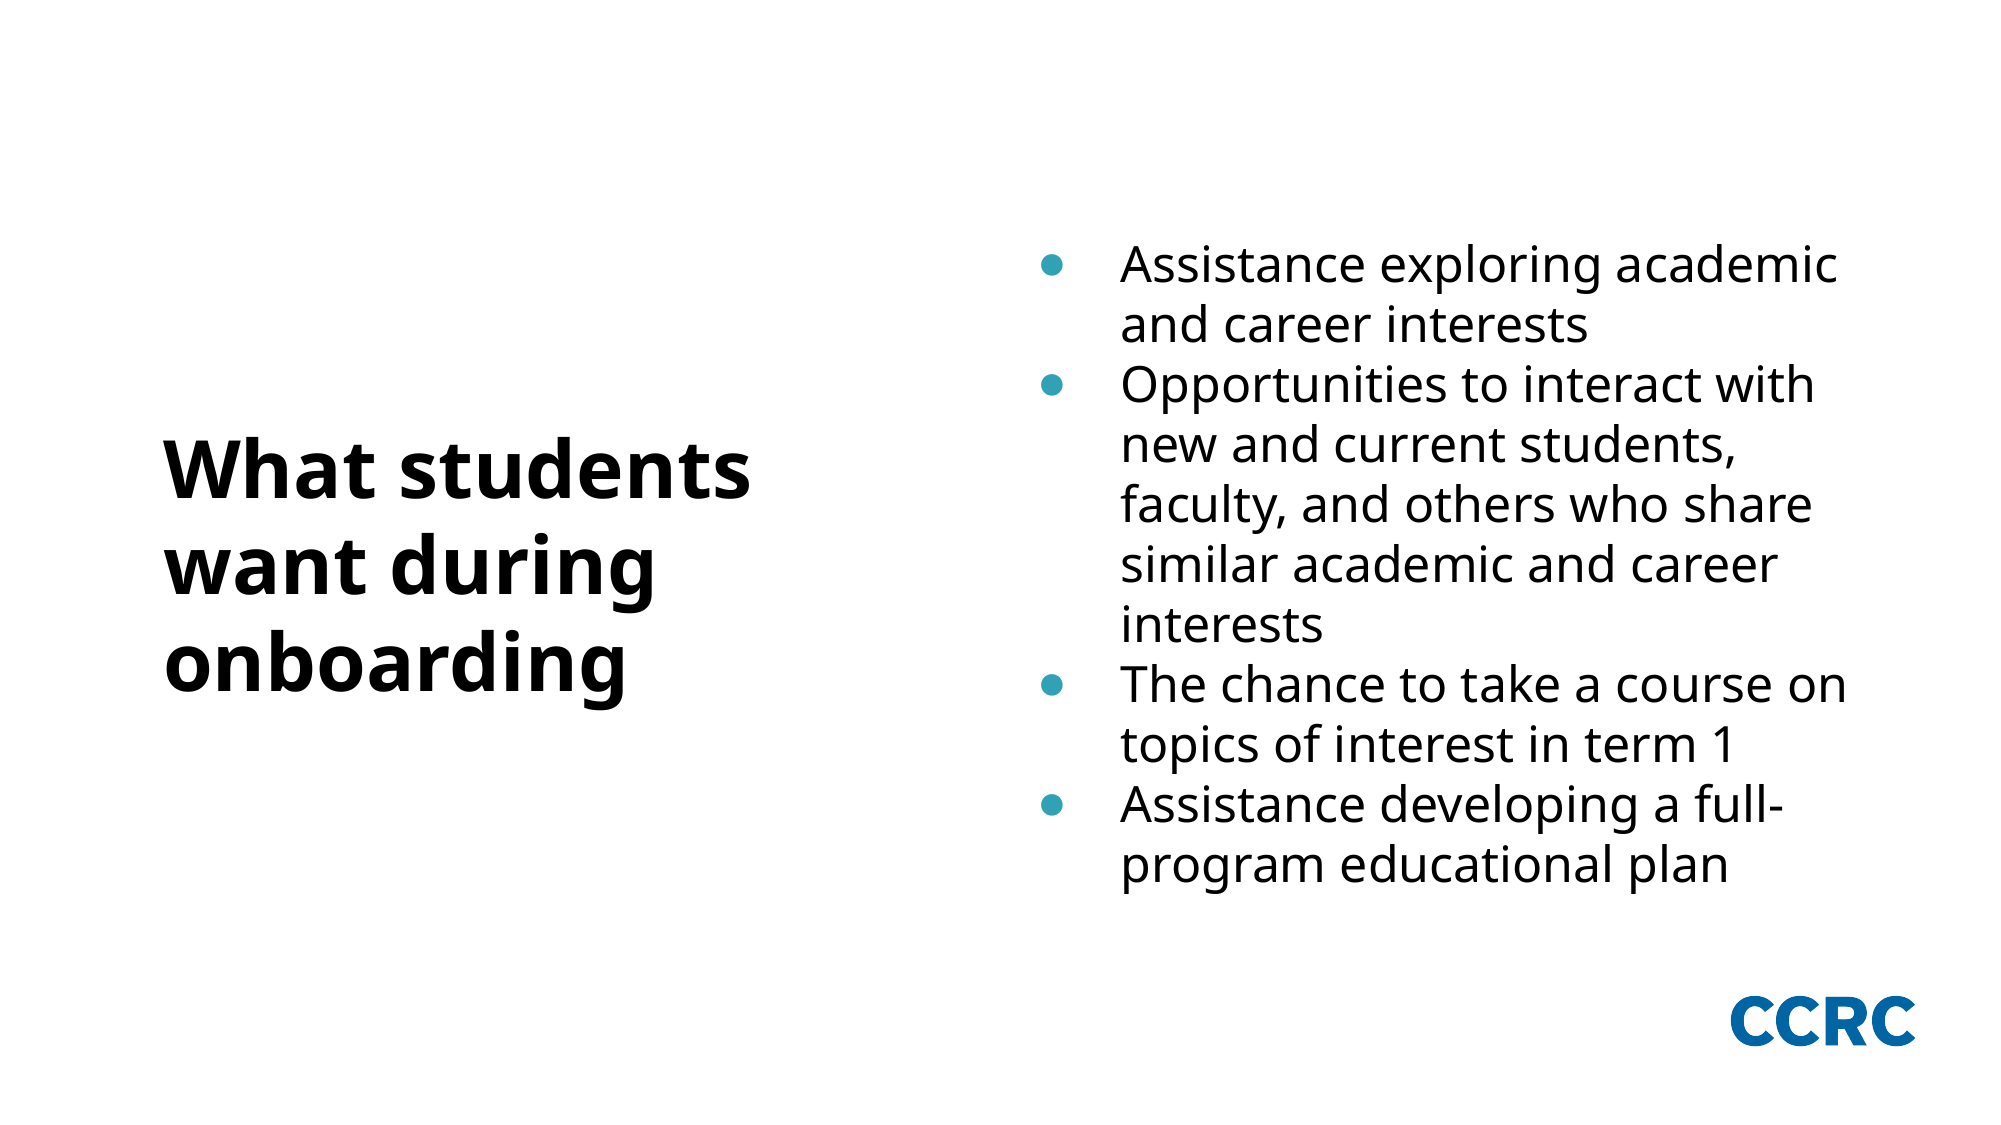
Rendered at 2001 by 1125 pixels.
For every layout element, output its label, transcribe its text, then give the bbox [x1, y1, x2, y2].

title What students want during onboarding [143, 0, 927, 1125]
list Assistance exploring academic and career interests Opportunities to interact with new and current students, faculty, and others who share similar academic and career interests The chance to take a course on topics of interest in term 1 Assistance developing a full-program educational plan [1020, 0, 1857, 1125]
picture [1857, 987, 1919, 1055]
